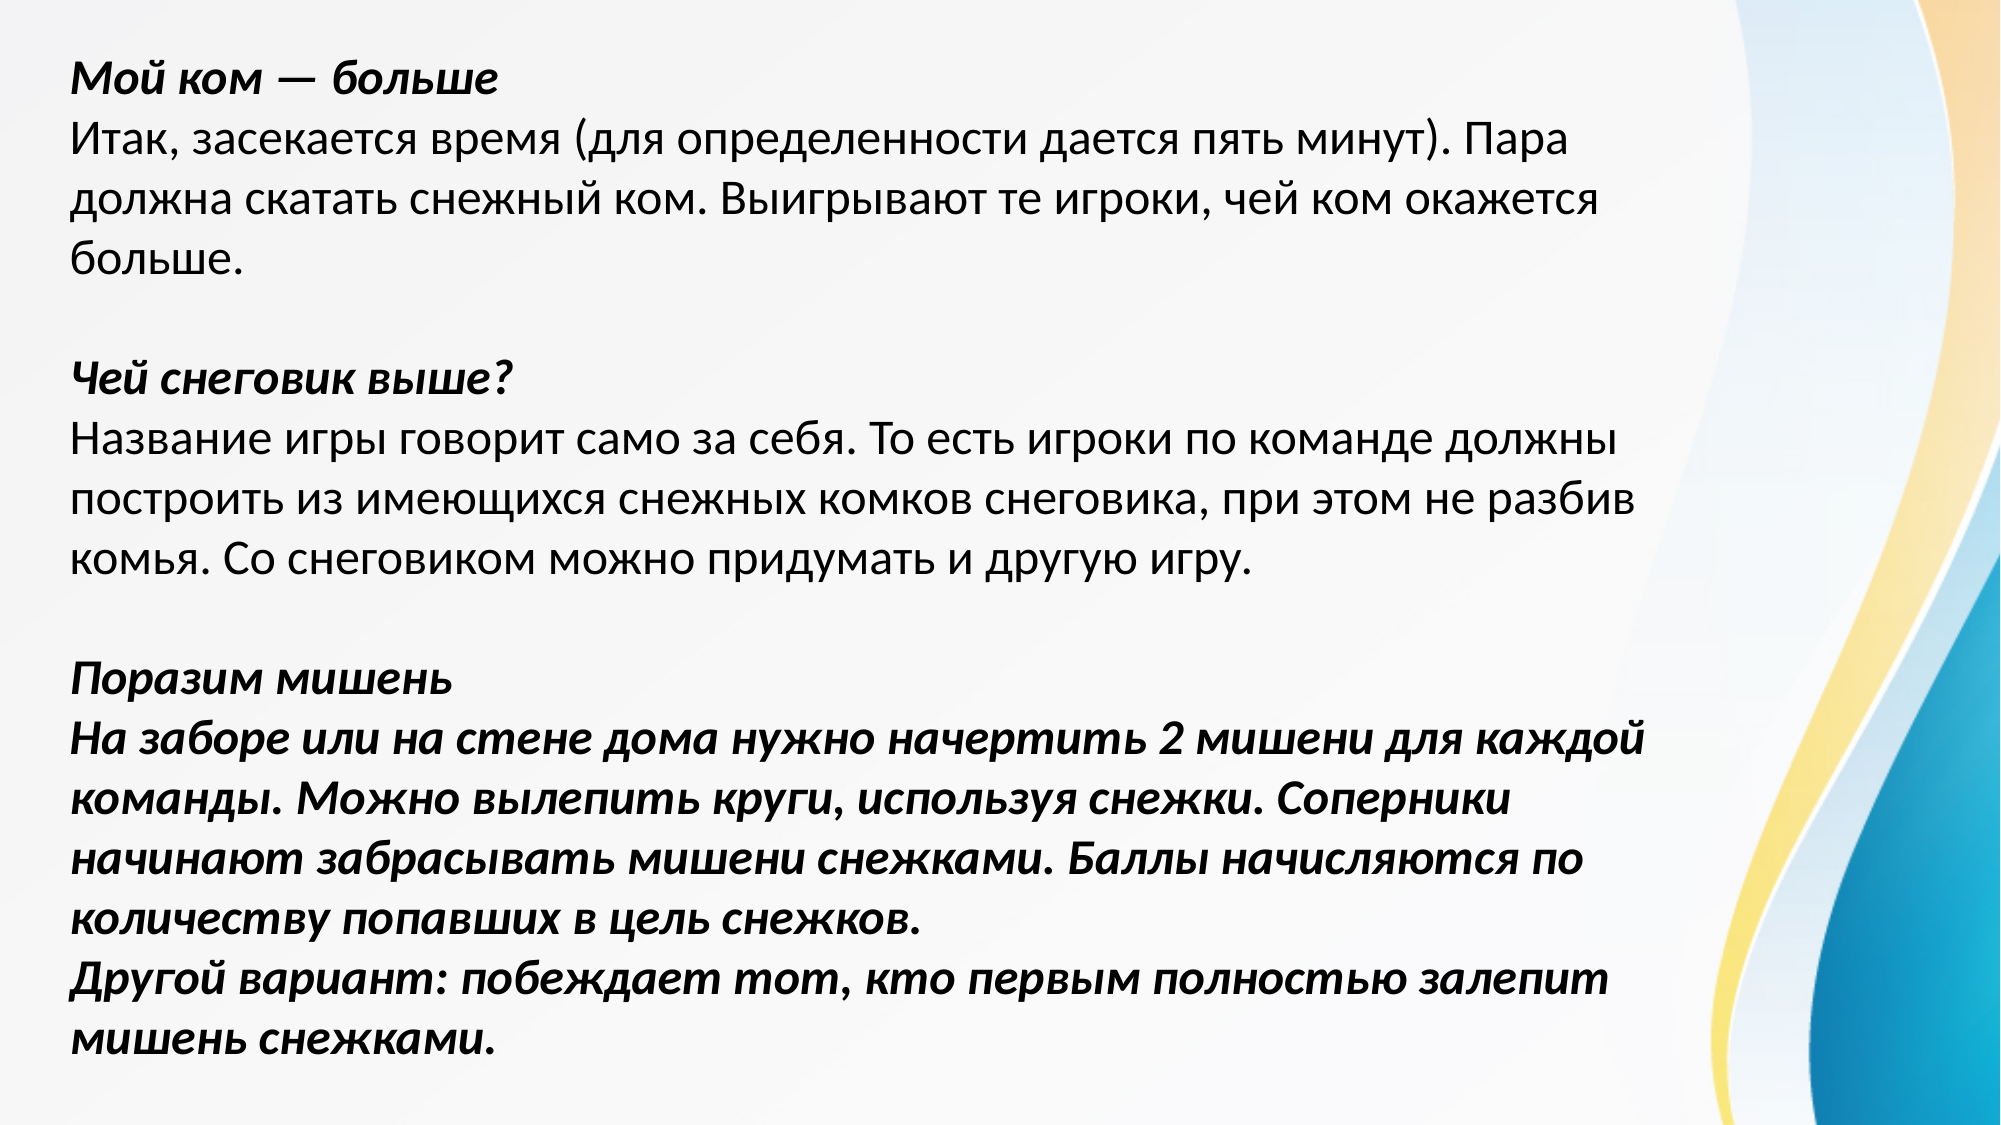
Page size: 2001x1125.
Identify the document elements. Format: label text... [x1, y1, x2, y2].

text_box Мой ком — больше Итак, засекается время (для определенности дается пять минут). Пара должна скатать снежный ком. Выигрывают те игроки, чей ком окажется больше. Чей снеговик выше? Название игры говорит само за себя. То есть игроки по команде должны построить из имеющихся снежных комков снеговика, при этом не разбив комья. Со снеговиком можно придумать и другую игру. Поразим мишень На заборе или на стене дома нужно начертить 2 мишени для каждой команды. Можно вылепить круги, используя снежки. Соперники начинают забрасывать мишени снежками. Баллы начисляются по количеству попавших в цель снежков. Другой вариант: побеждает тот, кто первым полностью залепит мишень снежками. [54, 37, 1672, 1073]
picture [0, 0, 2001, 1125]
